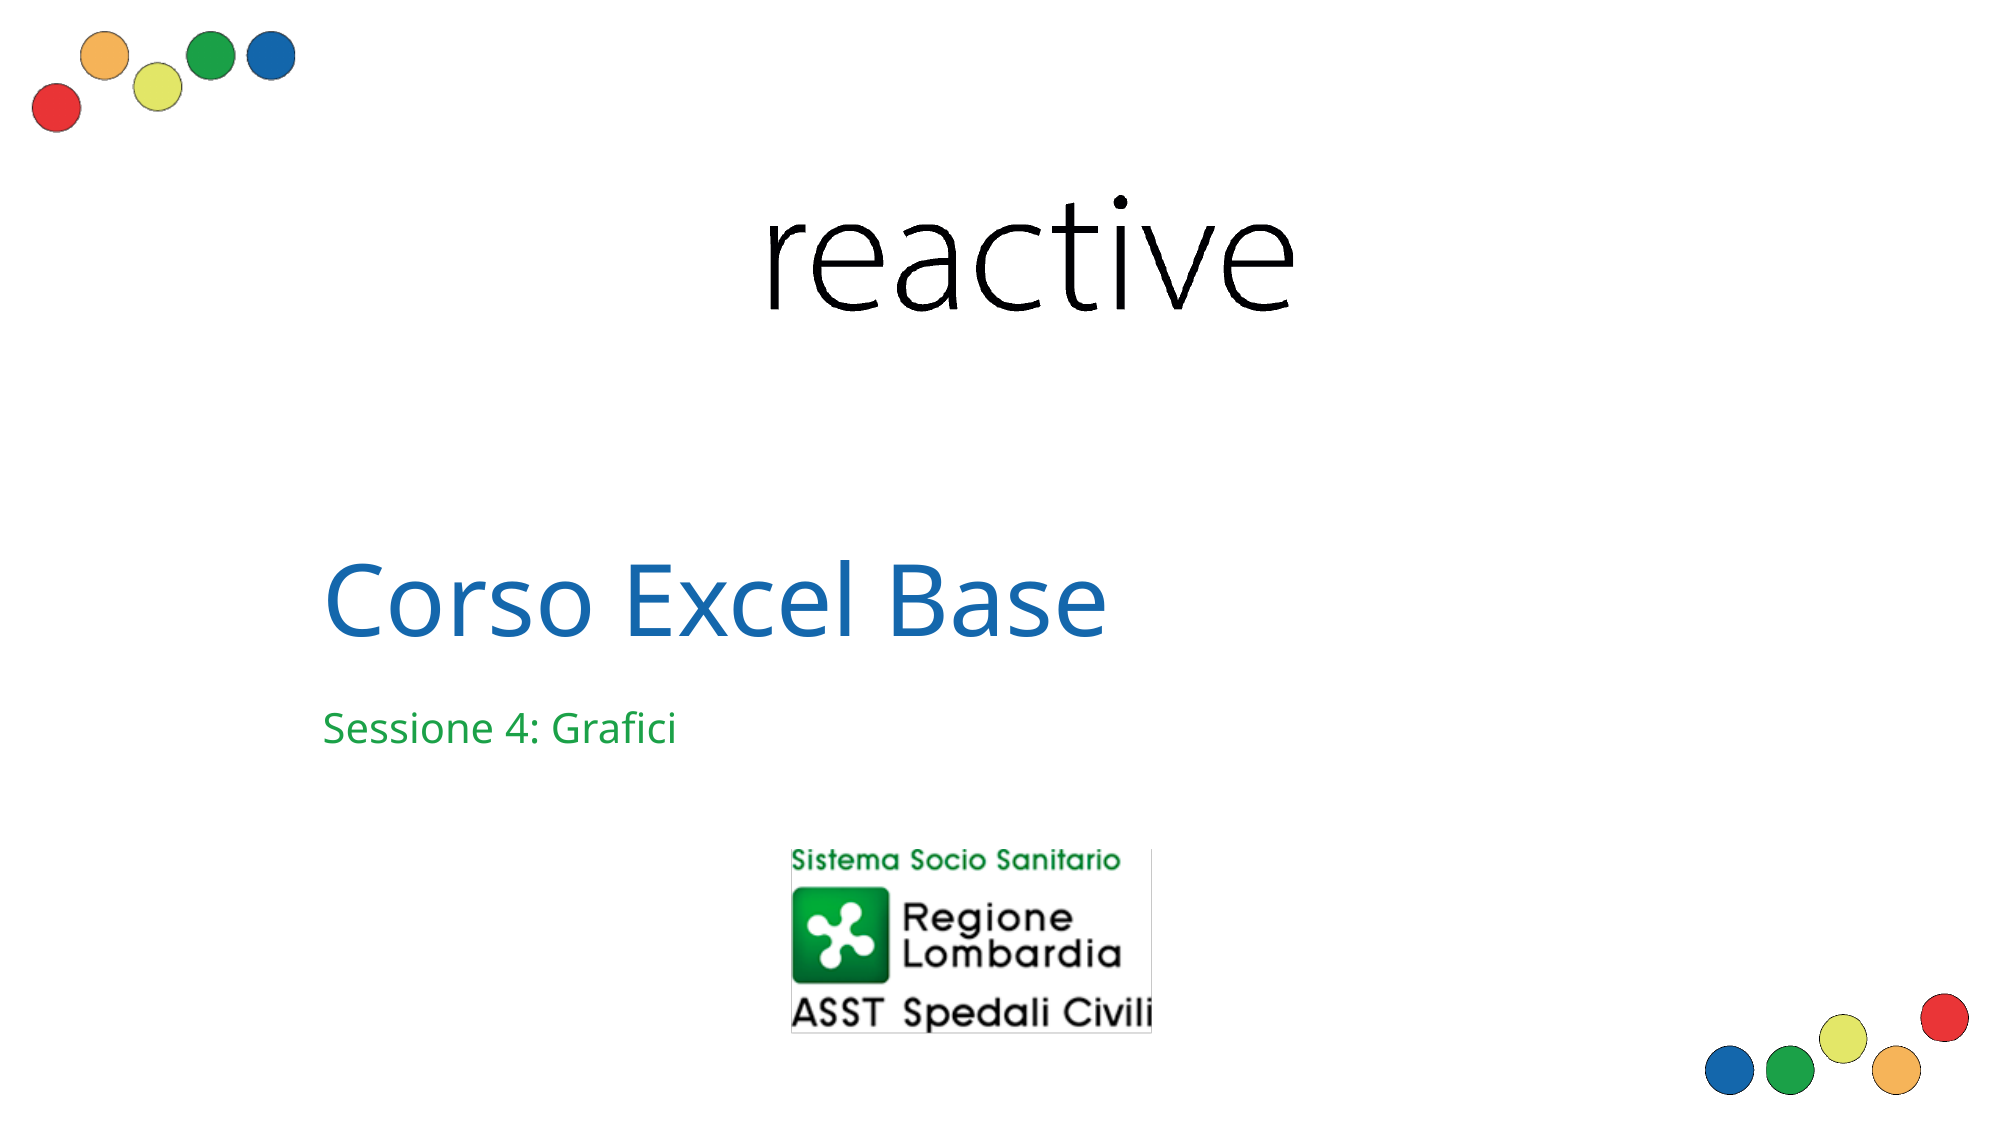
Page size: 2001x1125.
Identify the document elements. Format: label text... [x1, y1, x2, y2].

picture [764, 193, 1294, 313]
picture [765, 849, 1235, 1038]
title Corso Excel Base [307, 328, 1750, 665]
picture [29, 30, 295, 135]
picture [1704, 990, 1971, 1096]
subtitle Sessione 4: Grafici [307, 694, 1750, 773]
